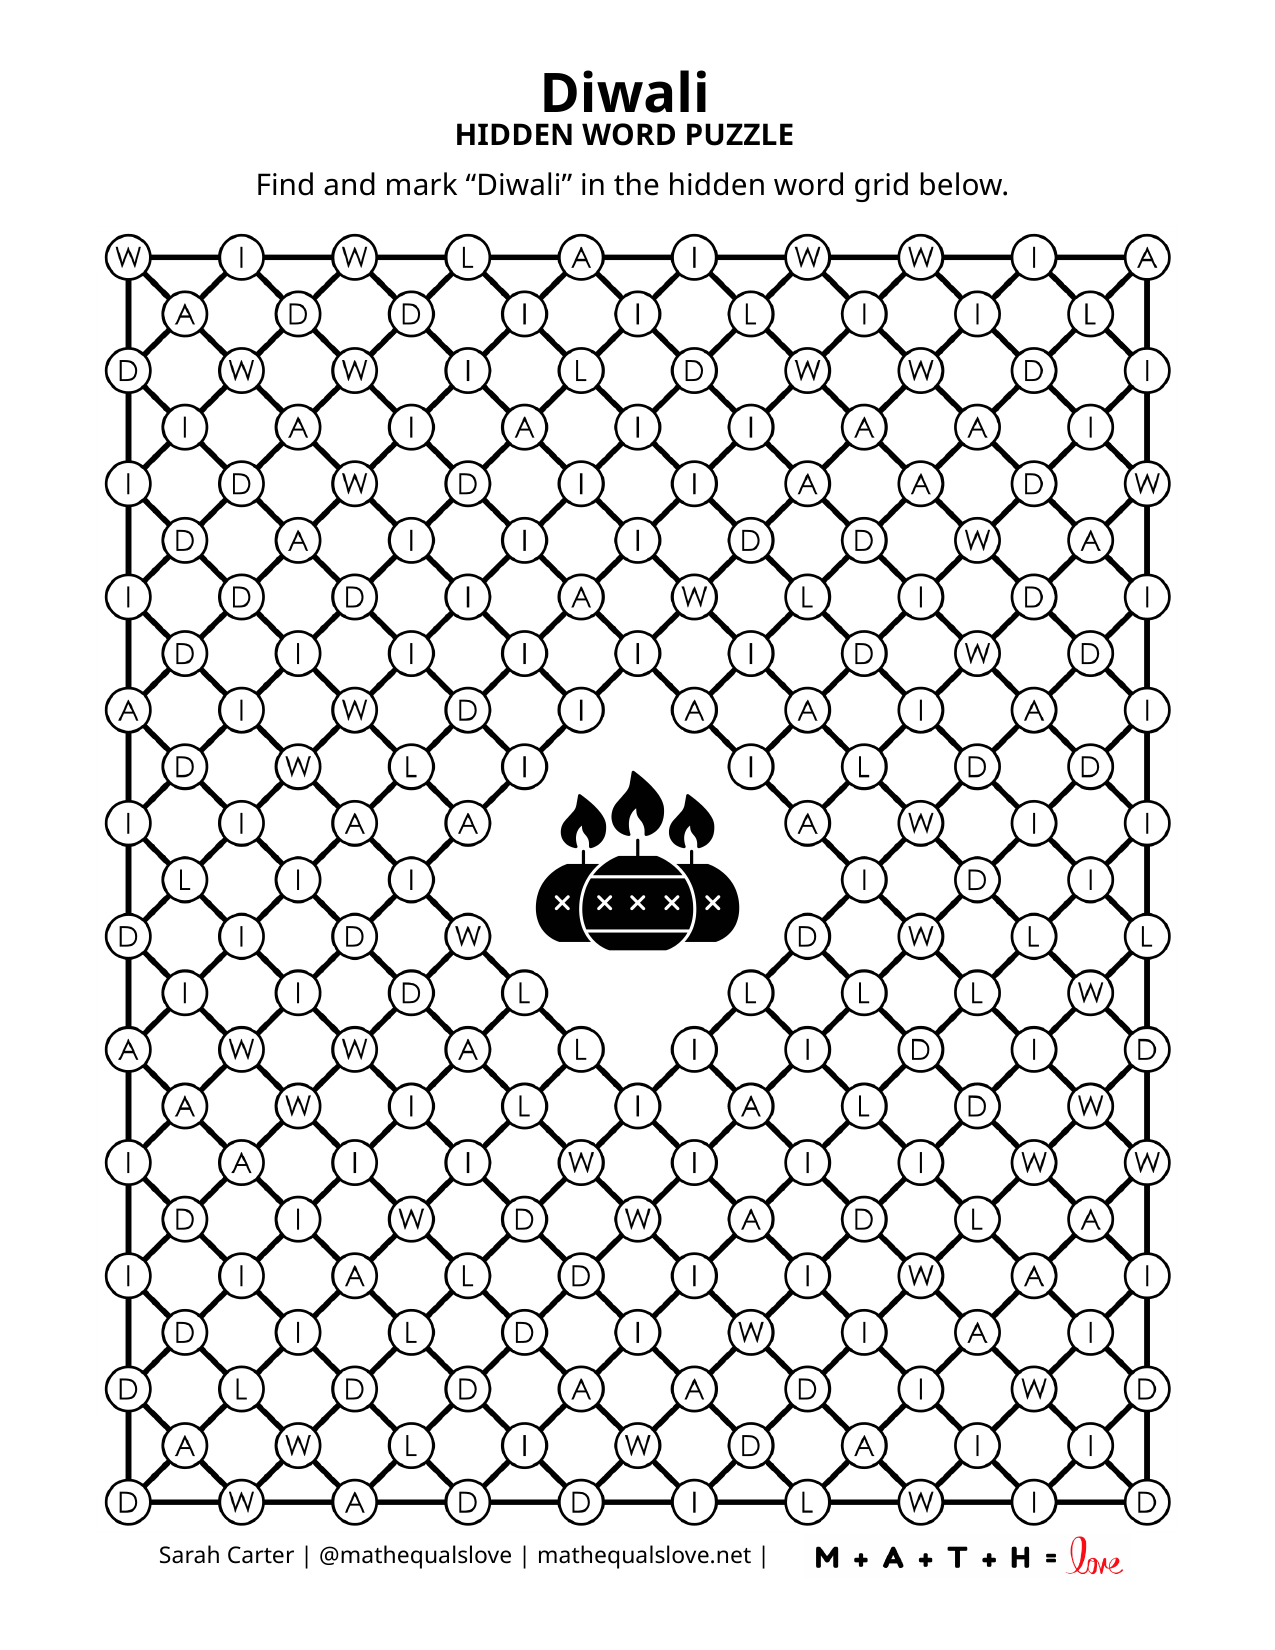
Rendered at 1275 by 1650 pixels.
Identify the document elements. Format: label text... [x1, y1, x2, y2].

text_box HIDDEN WORD PUZZLE [319, 108, 930, 159]
text_box Find and mark “Diwali” in the hidden word grid below. [110, 158, 1165, 209]
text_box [143, 1533, 1132, 1579]
picture [97, 226, 1178, 1533]
text_box Diwali [302, 57, 947, 124]
